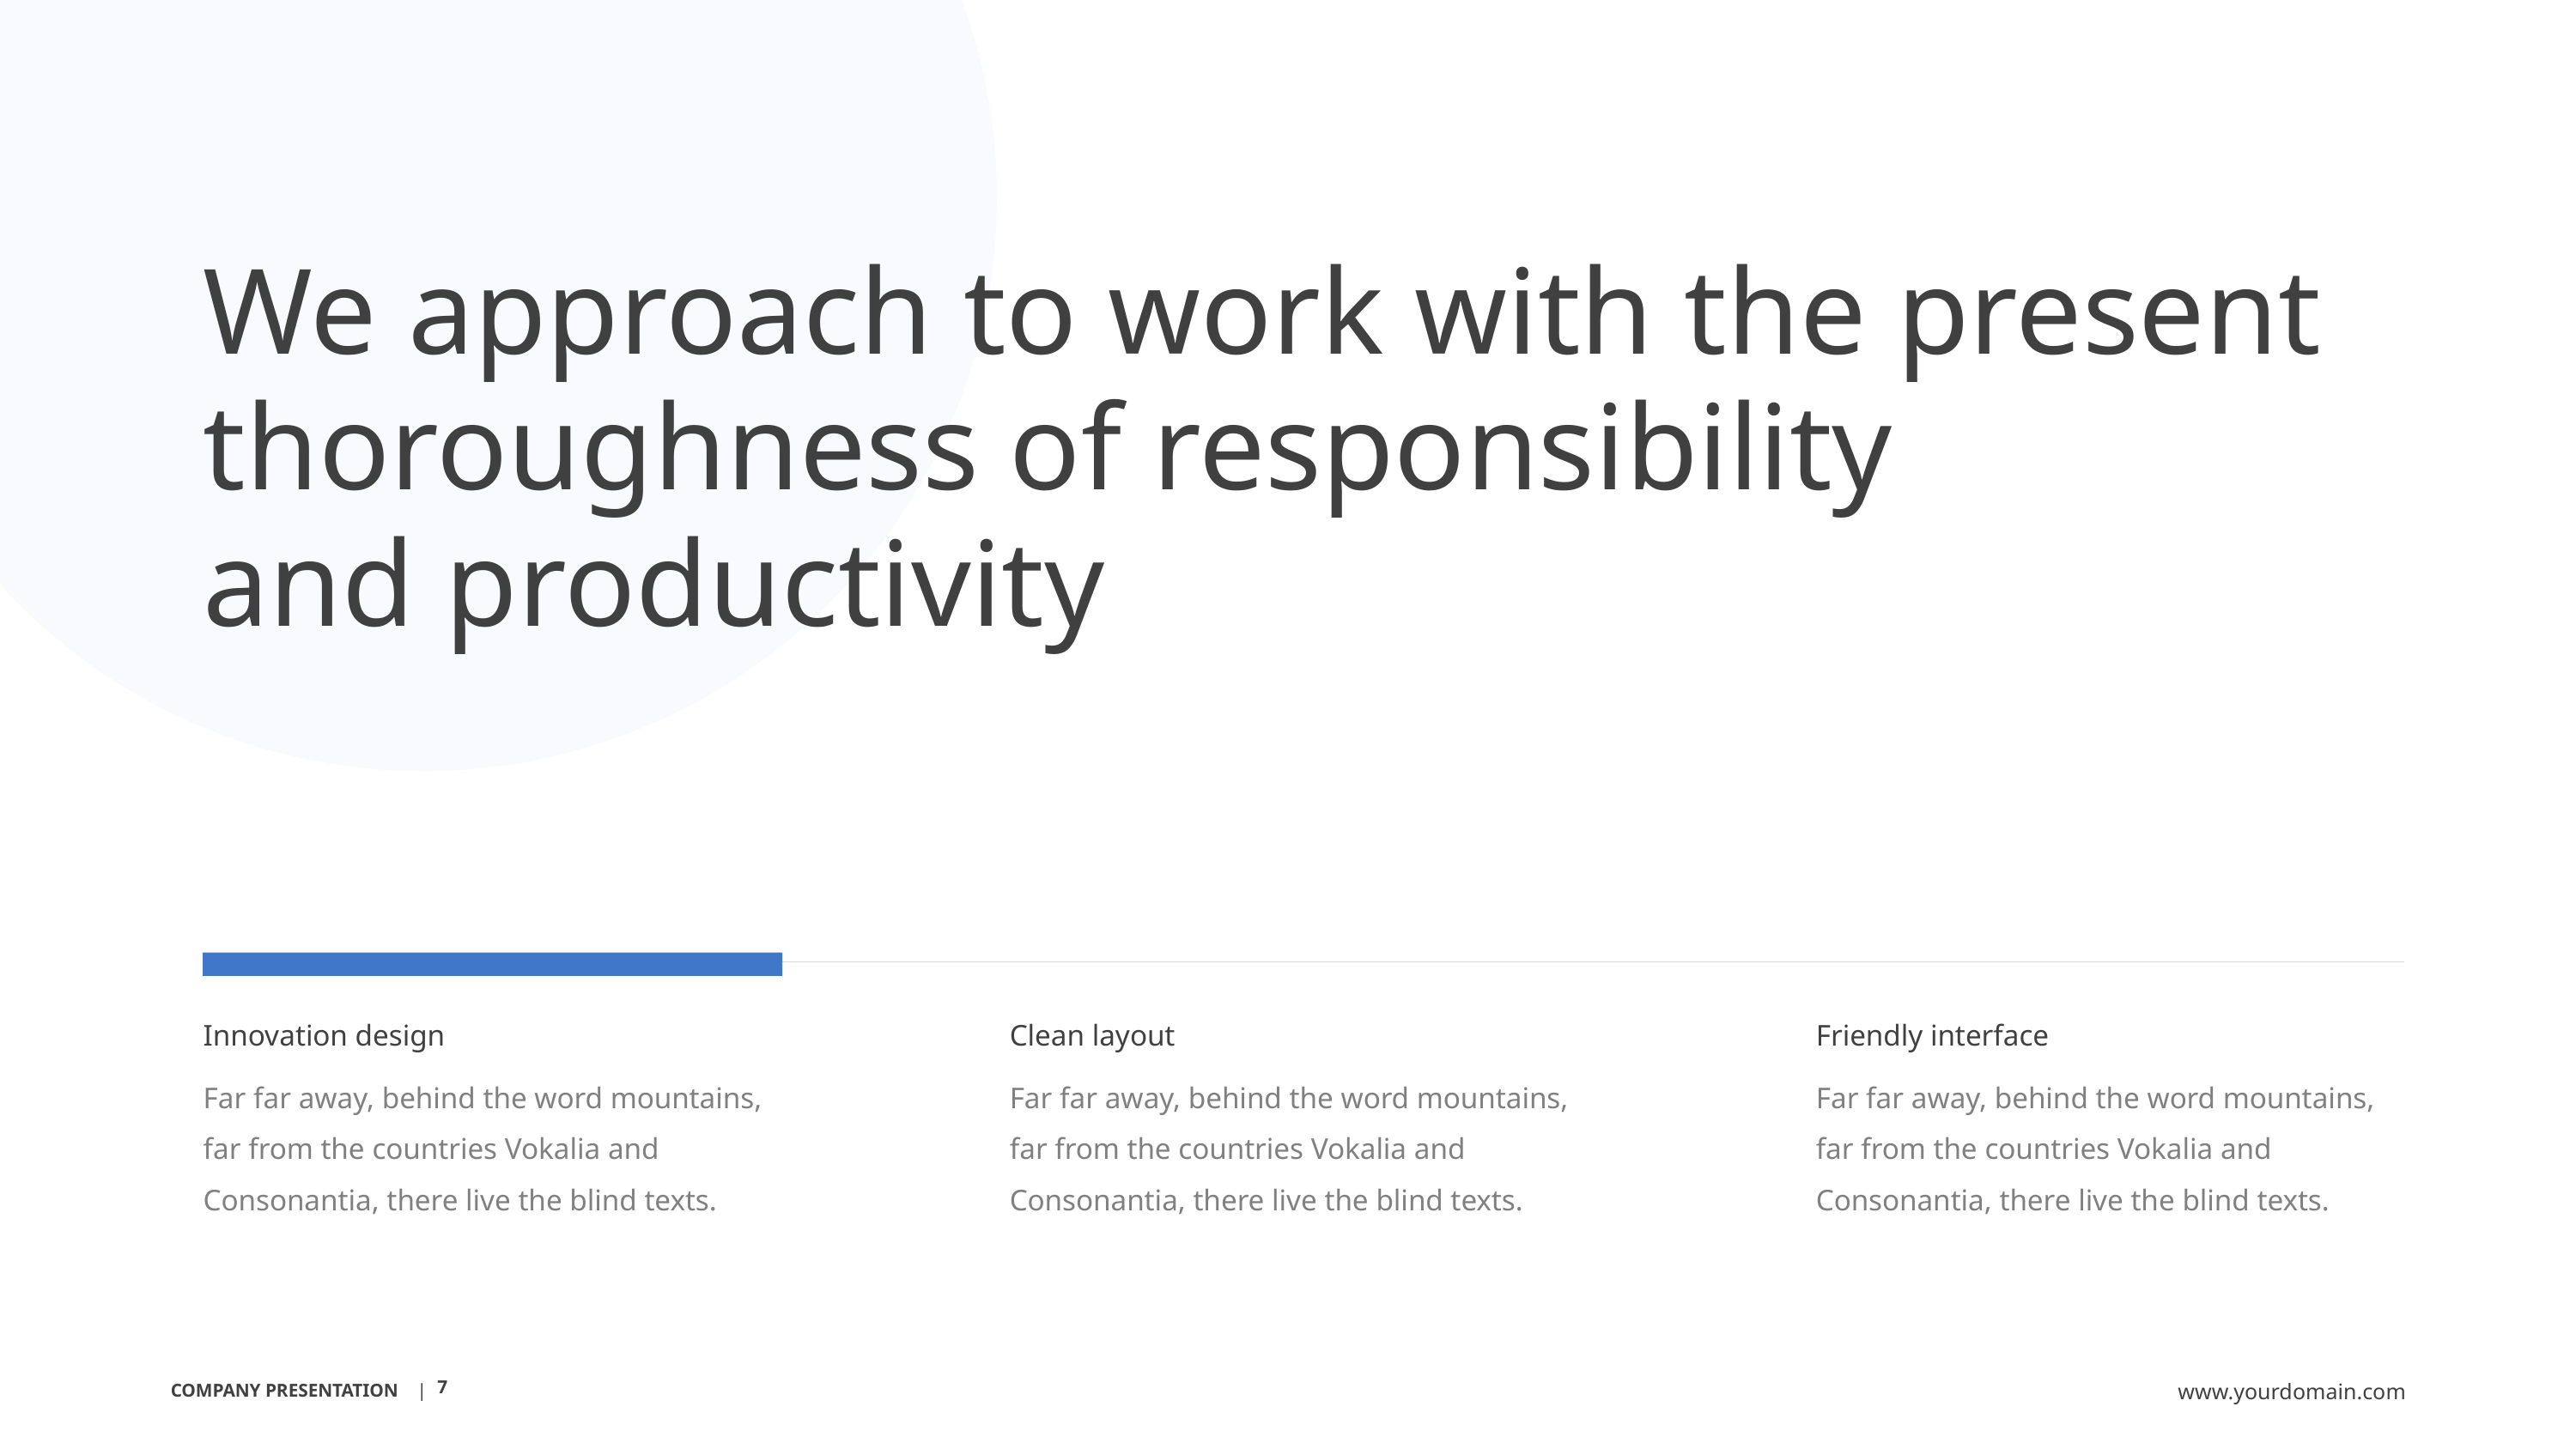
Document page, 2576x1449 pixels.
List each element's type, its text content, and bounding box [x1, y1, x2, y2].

text_box [202, 951, 783, 977]
text_box We approach to work with the present thoroughness of responsibility and productivity [190, 235, 2346, 656]
text_box Innovation design Far far away, behind the word mountains, far from the countries Vokalia and Consonantia, there live the blind texts. [190, 993, 817, 1223]
text_box Clean layout Far far away, behind the word mountains, far from the countries Vokalia and Consonantia, there live the blind texts. [997, 993, 1624, 1223]
text_box Friendly interface Far far away, behind the word mountains, far from the countries Vokalia and Consonantia, there live the blind texts. [1803, 993, 2430, 1223]
text_box [0, 0, 999, 773]
